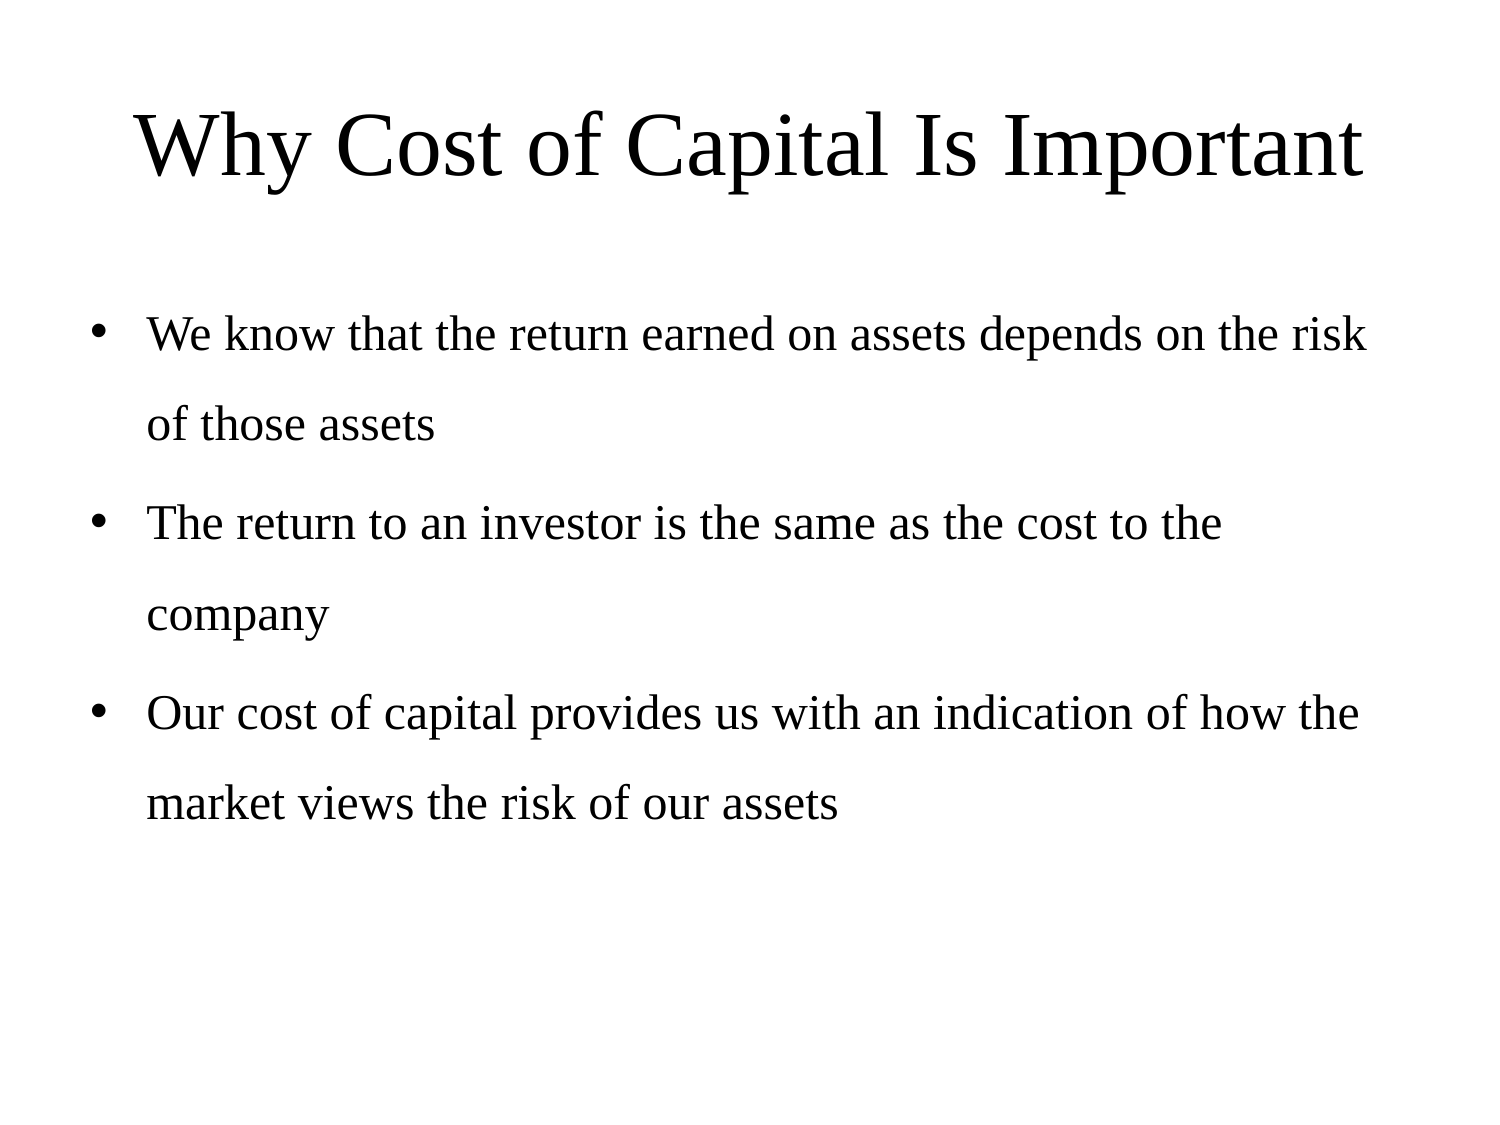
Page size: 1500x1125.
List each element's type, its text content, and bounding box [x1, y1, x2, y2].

title Why Cost of Capital Is Important [75, 45, 1425, 233]
list We know that the return earned on assets depends on the risk of those assets The return to an investor is the same as the cost to the company Our cost of capital provides us with an indication of how the market views the risk of our assets [75, 262, 1425, 1005]
